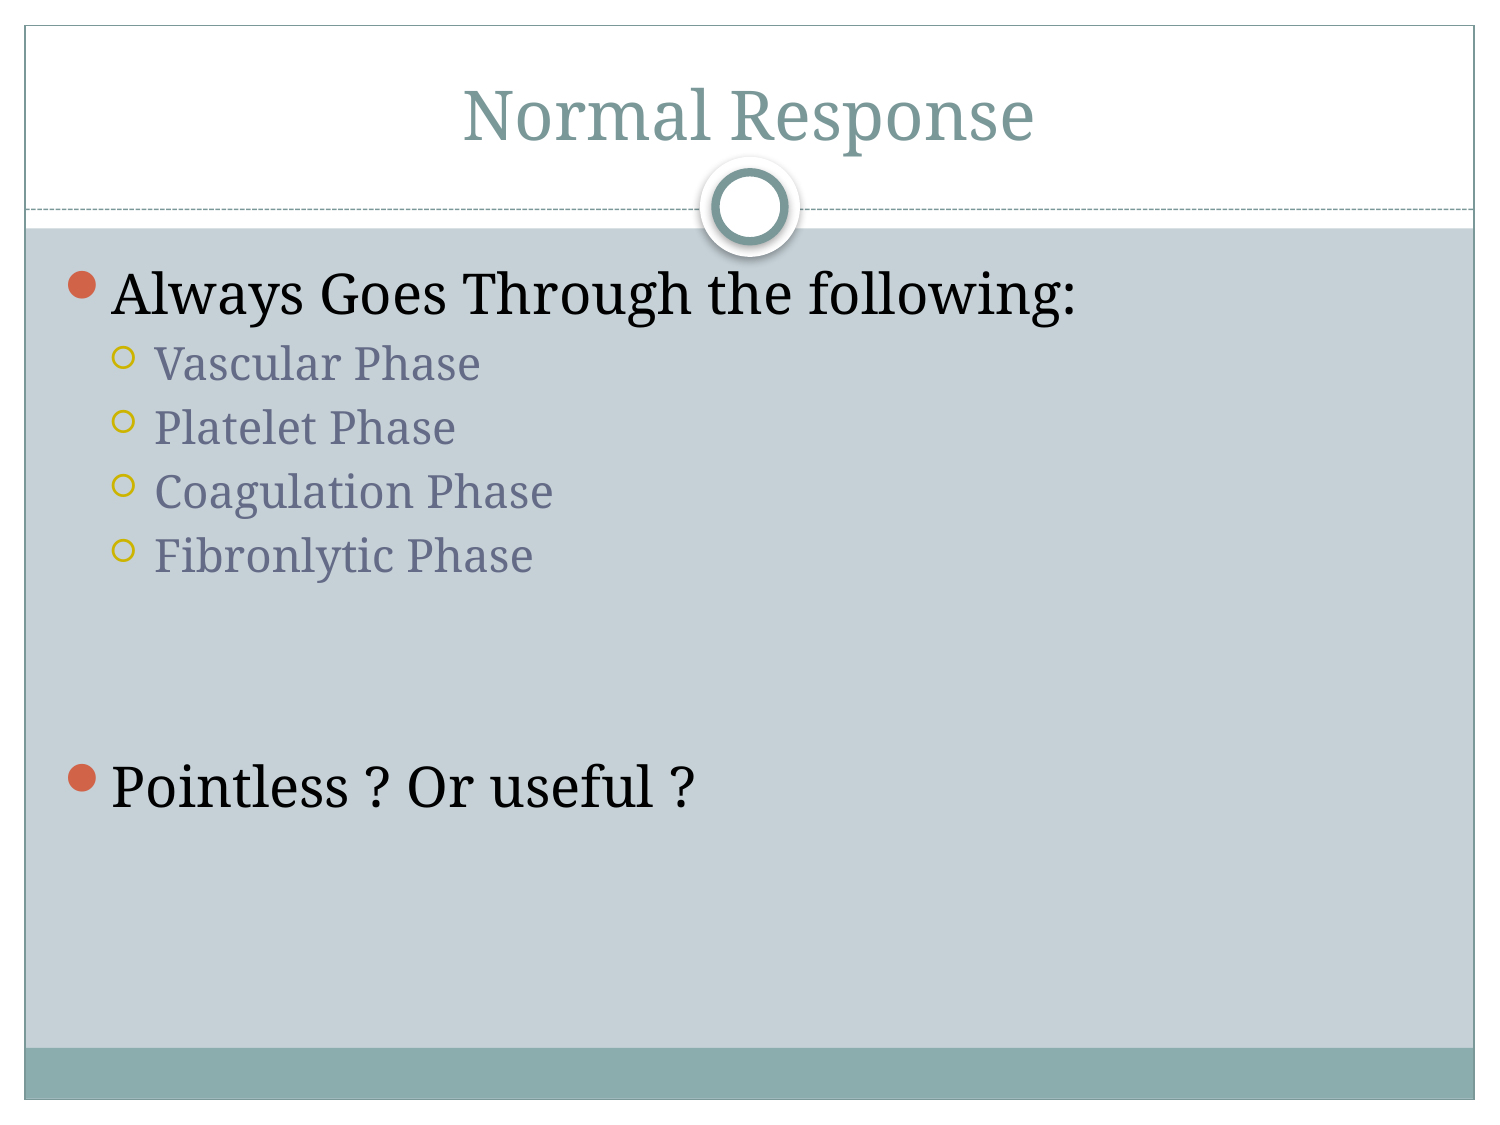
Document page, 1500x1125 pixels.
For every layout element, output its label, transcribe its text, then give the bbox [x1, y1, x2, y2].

list Always Goes Through the following: Vascular Phase Platelet Phase Coagulation Phase Fibronlytic Phase Pointless ? Or useful ? [49, 250, 1445, 1001]
title Normal Response [49, 37, 1450, 162]
